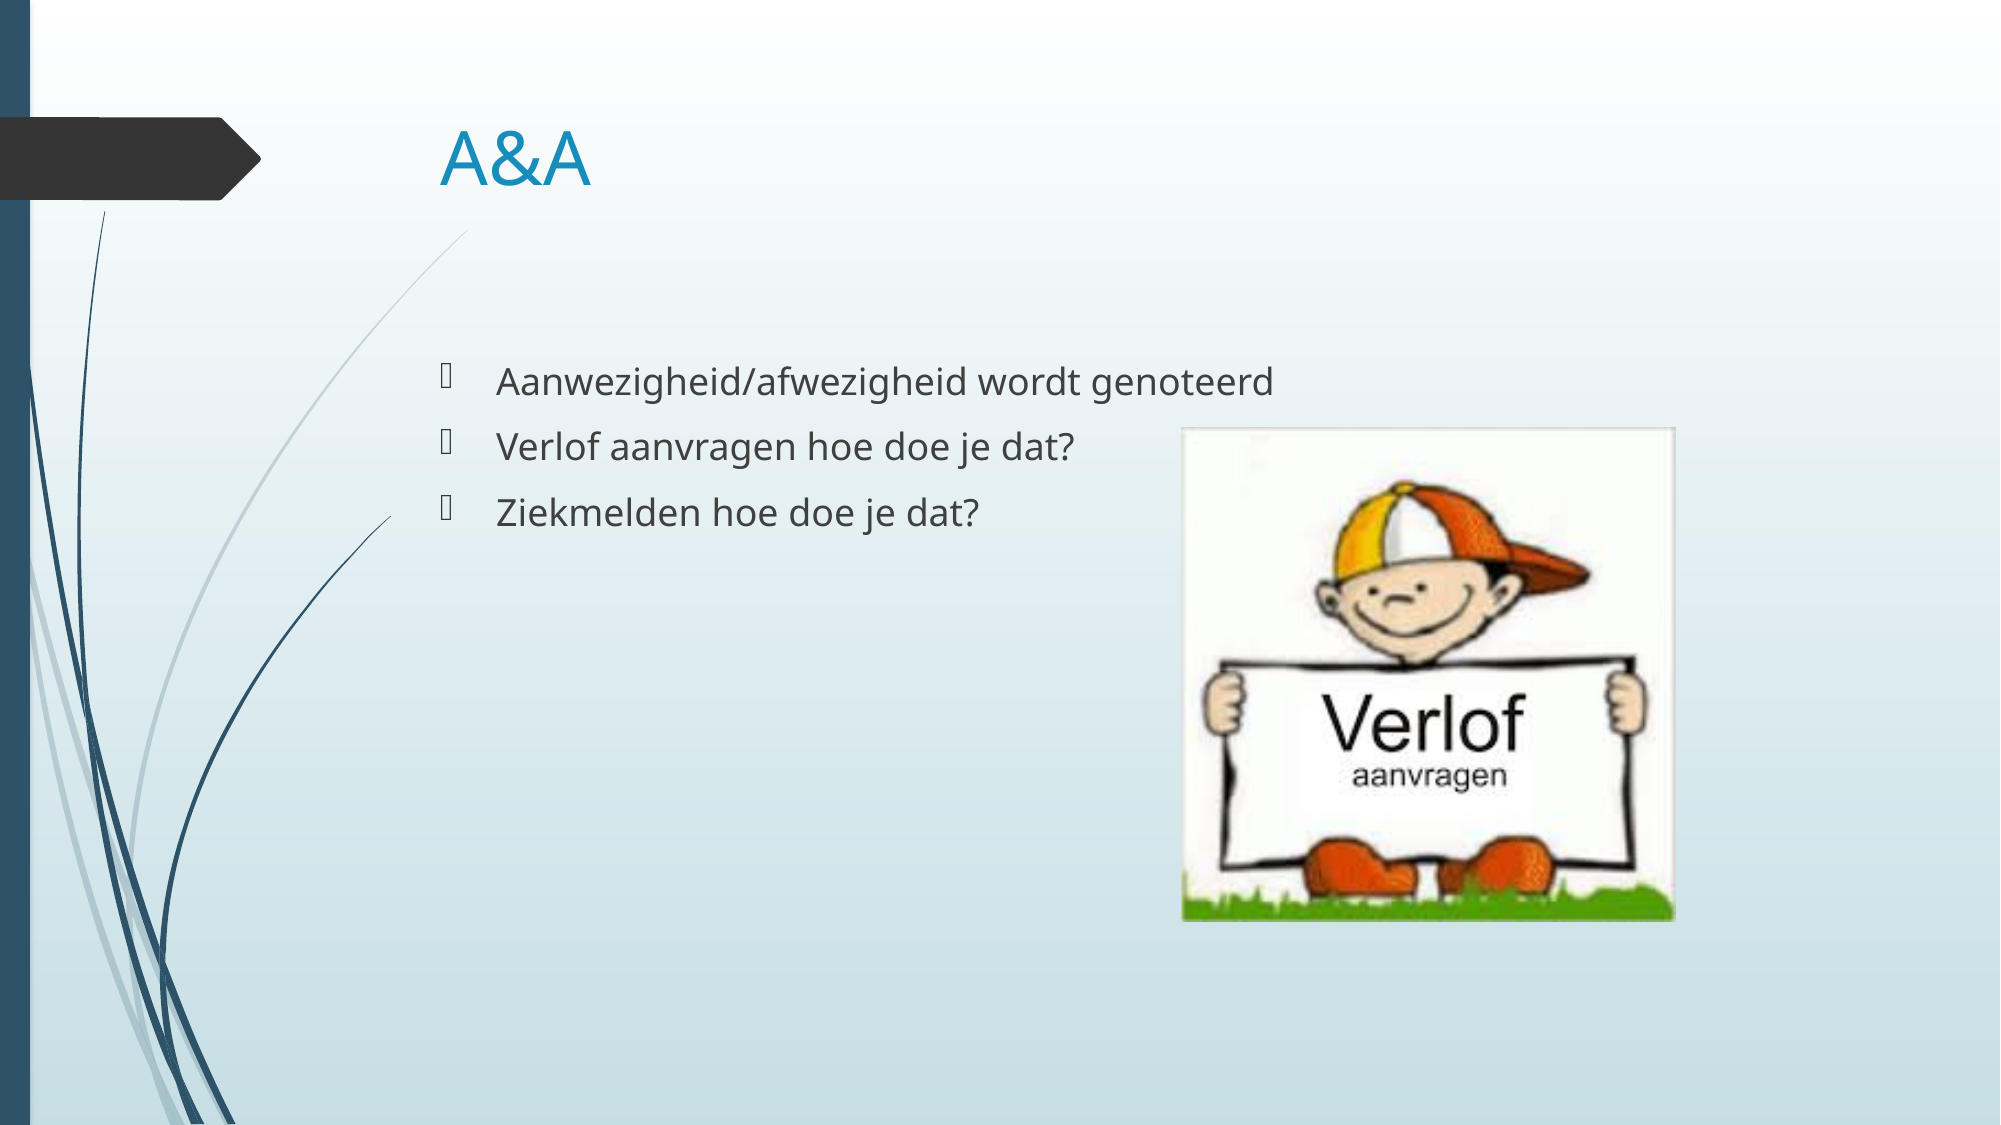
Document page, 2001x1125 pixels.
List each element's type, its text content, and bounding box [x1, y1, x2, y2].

list Aanwezigheid/afwezigheid wordt genoteerd Verlof aanvragen hoe doe je dat? Ziekmelden hoe doe je dat? [424, 350, 1888, 970]
title A&A [425, 102, 1888, 313]
picture [1181, 427, 1677, 923]
